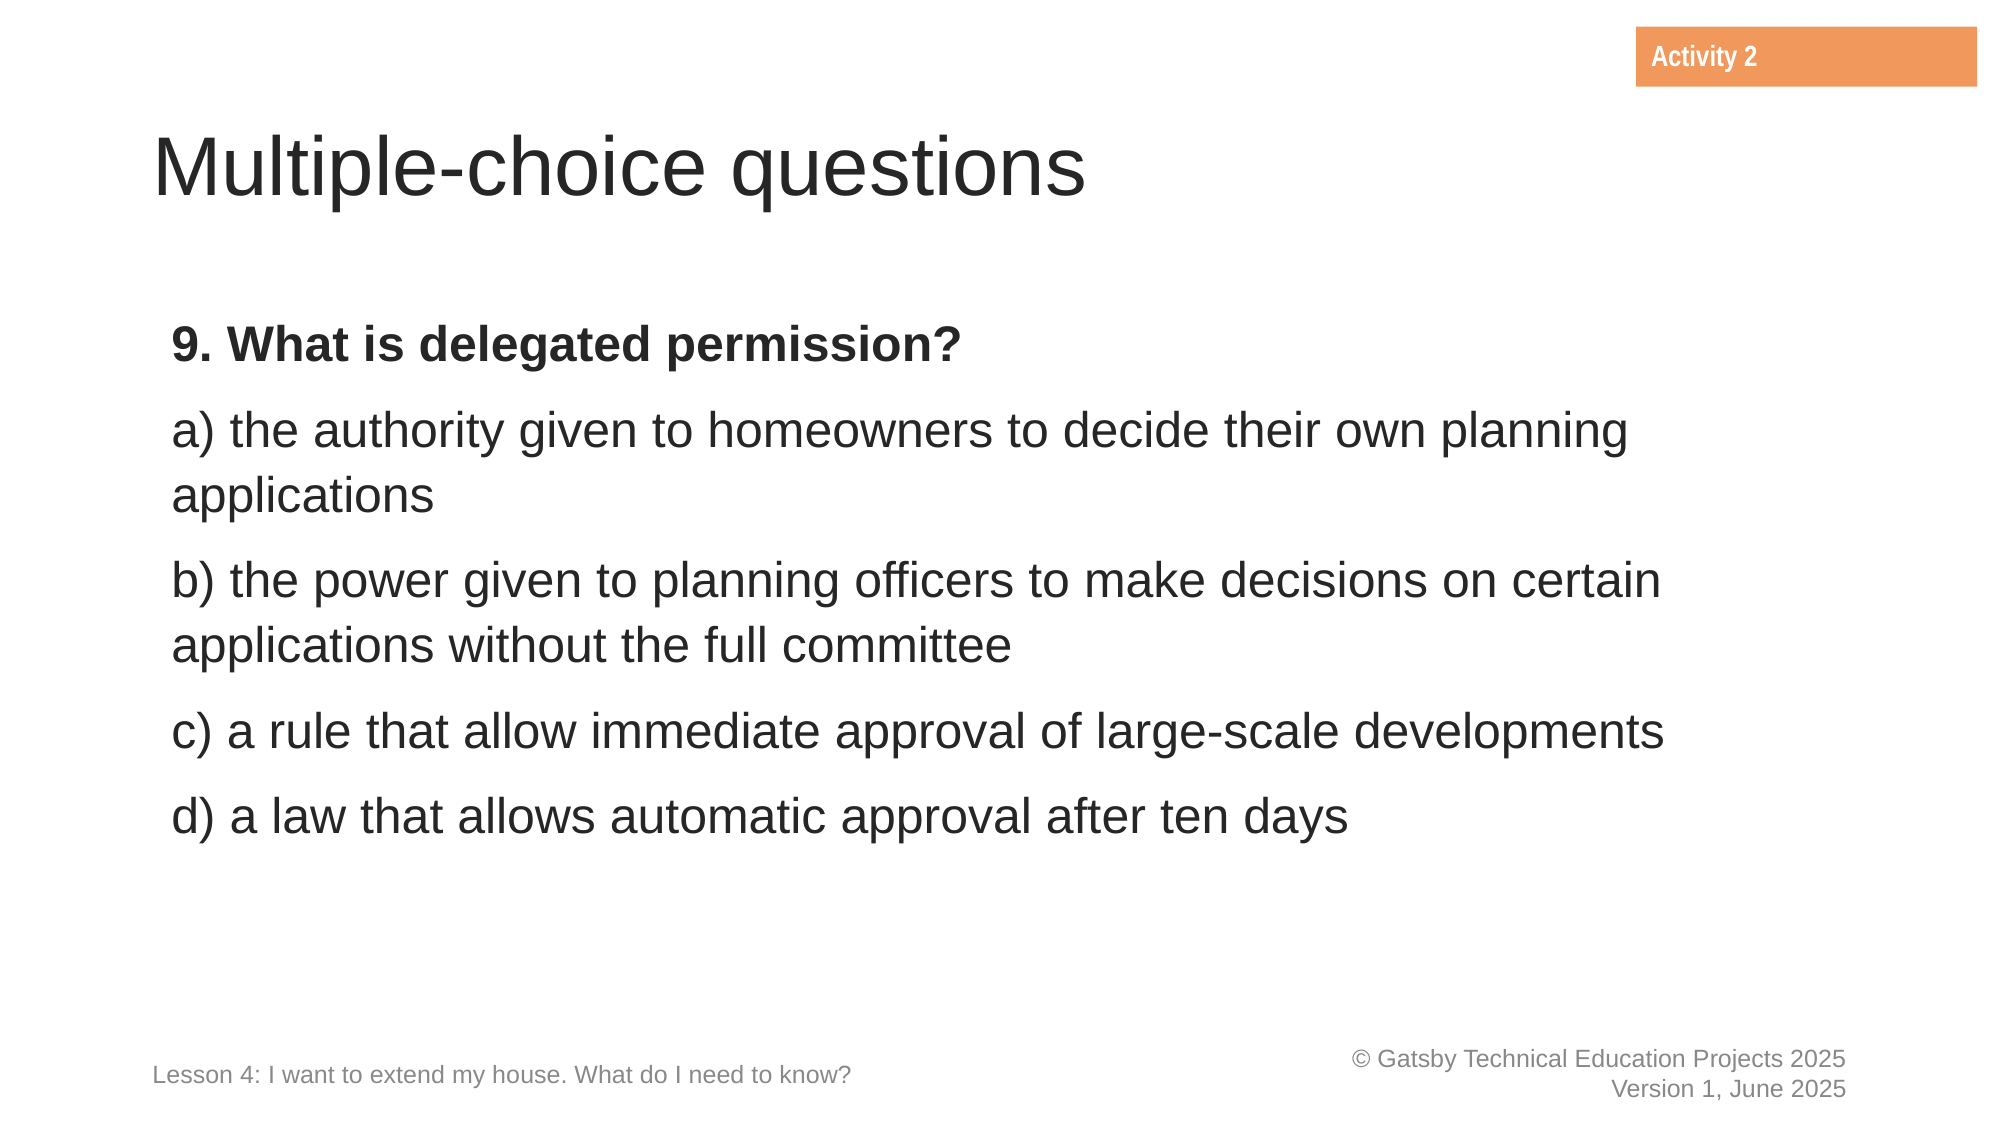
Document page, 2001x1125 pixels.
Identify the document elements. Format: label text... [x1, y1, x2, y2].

list Activity 2 [1636, 26, 1978, 87]
list Lesson 4: I want to extend my house. What do I need to know? [137, 1042, 929, 1103]
title Multiple-choice questions [137, 59, 1863, 278]
list 9. What is delegated permission? a) the authority given to homeowners to decide their own planning applications b) the power given to planning officers to make decisions on certain applications without the full committee c) a rule that allow immediate approval of large-scale developments d) a law that allows automatic approval after ten days [137, 299, 1783, 1014]
